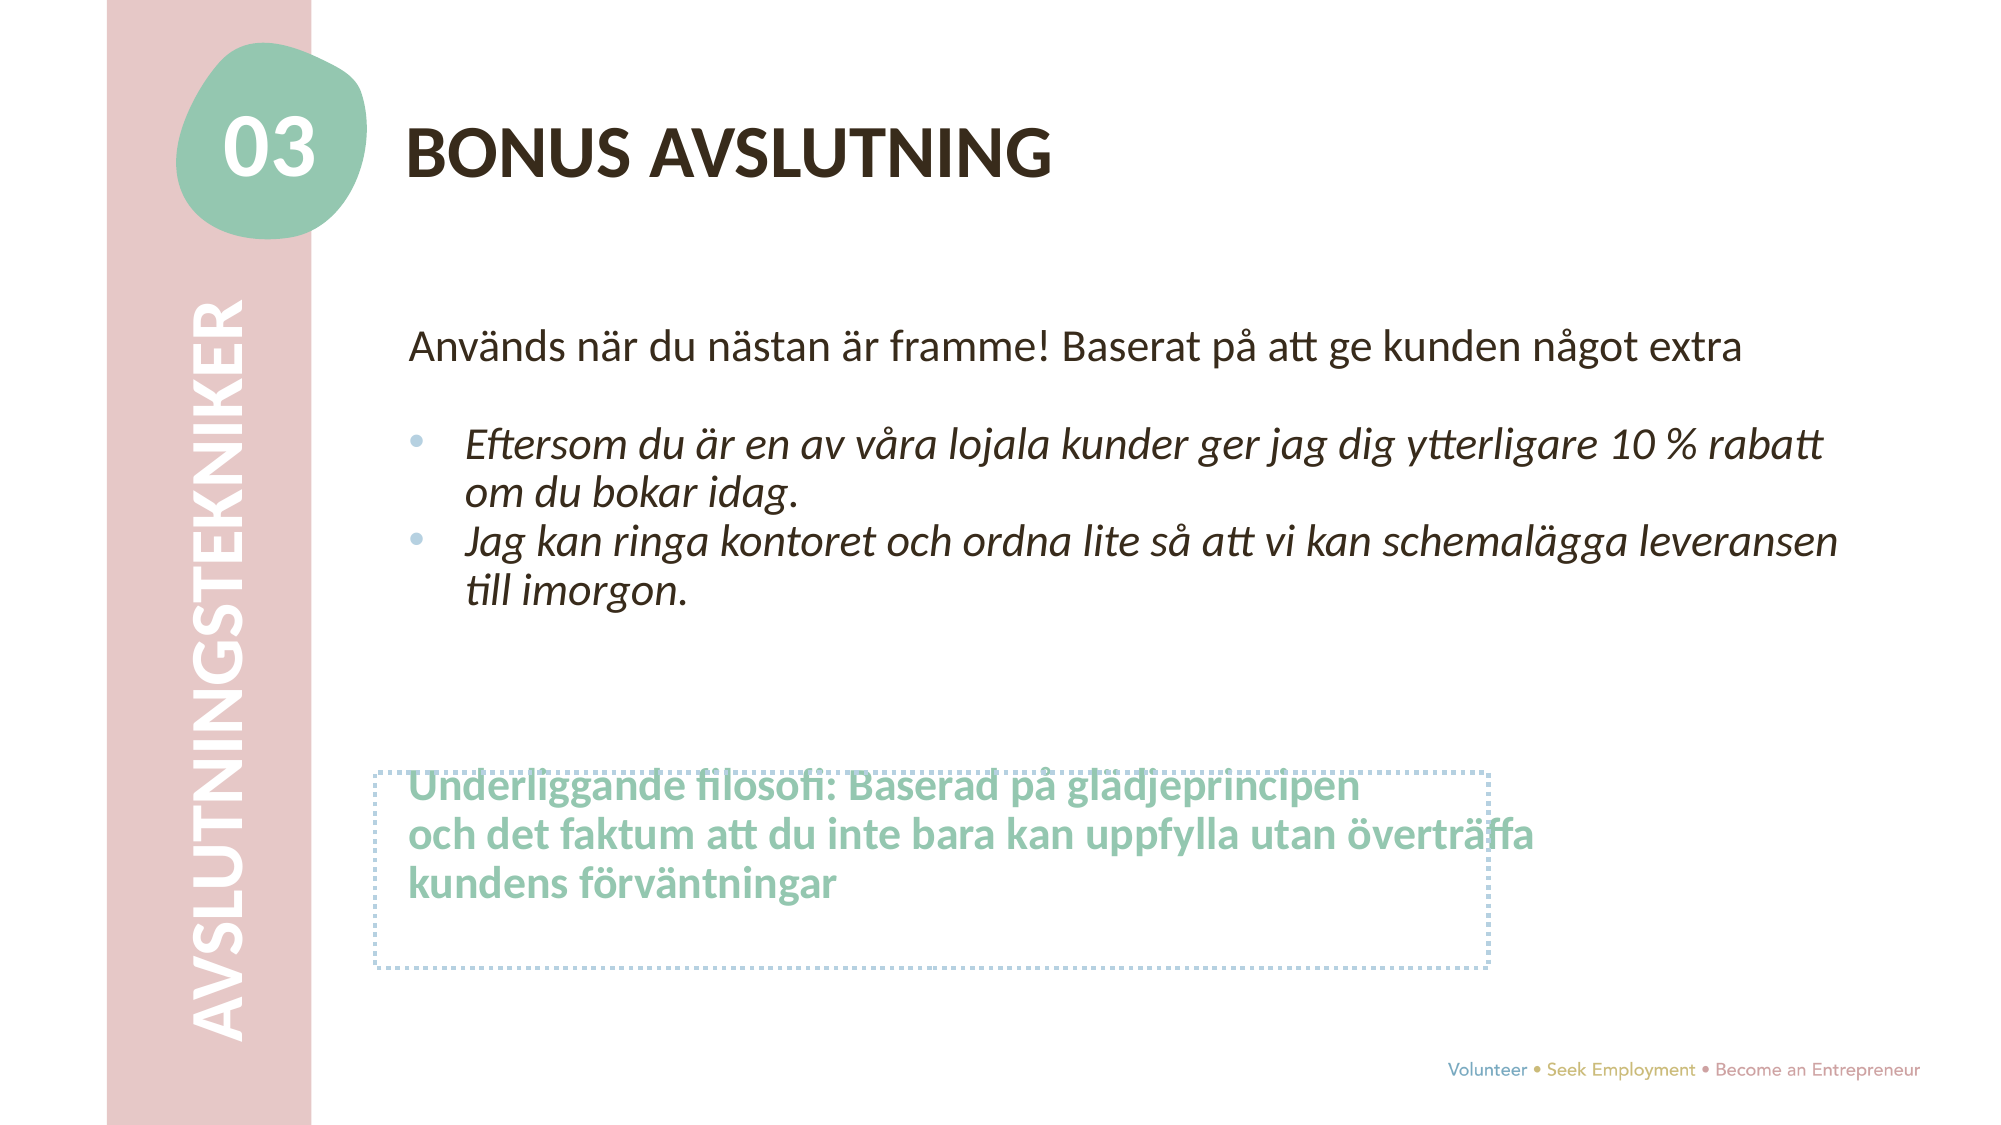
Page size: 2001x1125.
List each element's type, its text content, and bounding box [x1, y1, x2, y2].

picture [1418, 1046, 1971, 1103]
text_box AVSLUTNINGSTEKNIKER​ [170, 0, 346, 1057]
list Används när du nästan är framme! Baserat på att ge kunden något extra Eftersom du är en av våra lojala kunder ger jag dig ytterligare 10 % rabatt om du bokar idag. Jag kan ringa kontoret och ordna lite så att vi kan schemalägga leveransen till imorgon. Underliggande filosofi: Baserad på glädjeprincipen och det faktum att du inte bara kan uppfylla utan överträffa kundens förväntningar [393, 314, 1898, 1081]
text_box [106, 0, 312, 1125]
list BONUS AVSLUTNING [390, 94, 1697, 213]
text_box [374, 772, 1490, 969]
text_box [175, 42, 367, 297]
